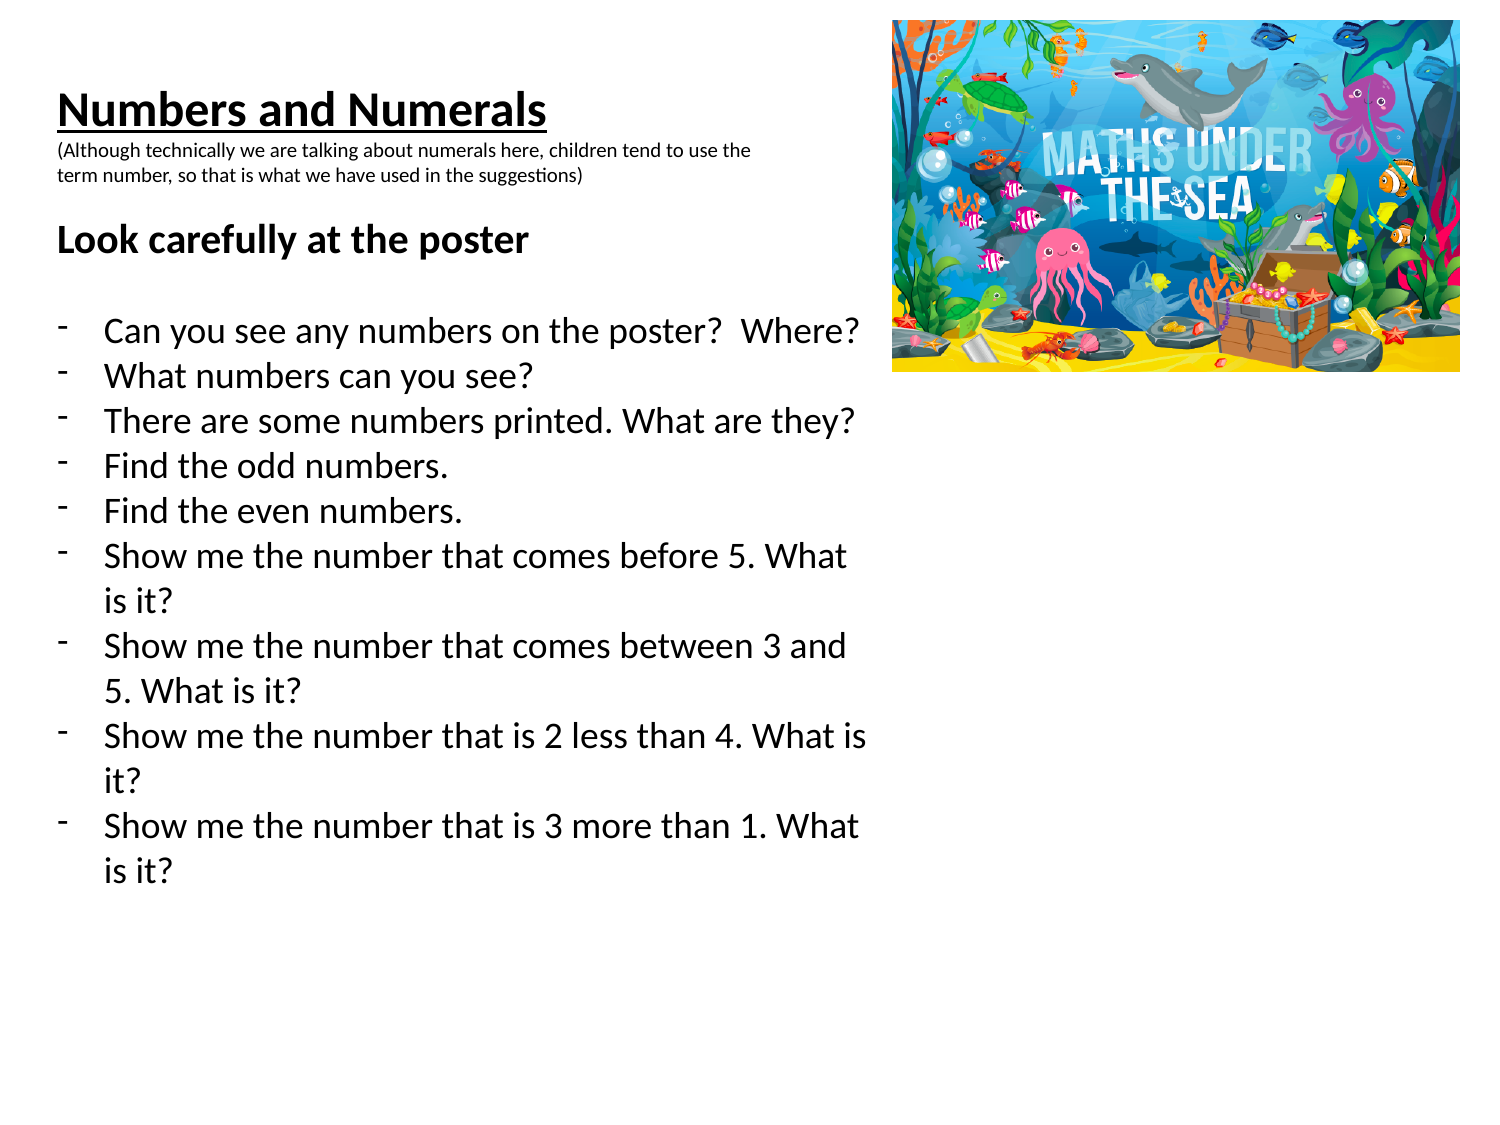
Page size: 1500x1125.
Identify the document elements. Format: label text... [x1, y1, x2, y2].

text_box Look carefully at the poster Can you see any numbers on the poster? Where? What numbers can you see? There are some numbers printed. What are they? Find the odd numbers. Find the even numbers. Show me the number that comes before 5. What is it? Show me the number that comes between 3 and 5. What is it? Show me the number that is 2 less than 4. What is it? Show me the number that is 3 more than 1. What is it? [42, 204, 893, 899]
picture [892, 20, 1460, 373]
text_box Numbers and Numerals (Although technically we are talking about numerals here, children tend to use the term number, so that is what we have used in the suggestions) [42, 69, 782, 195]
